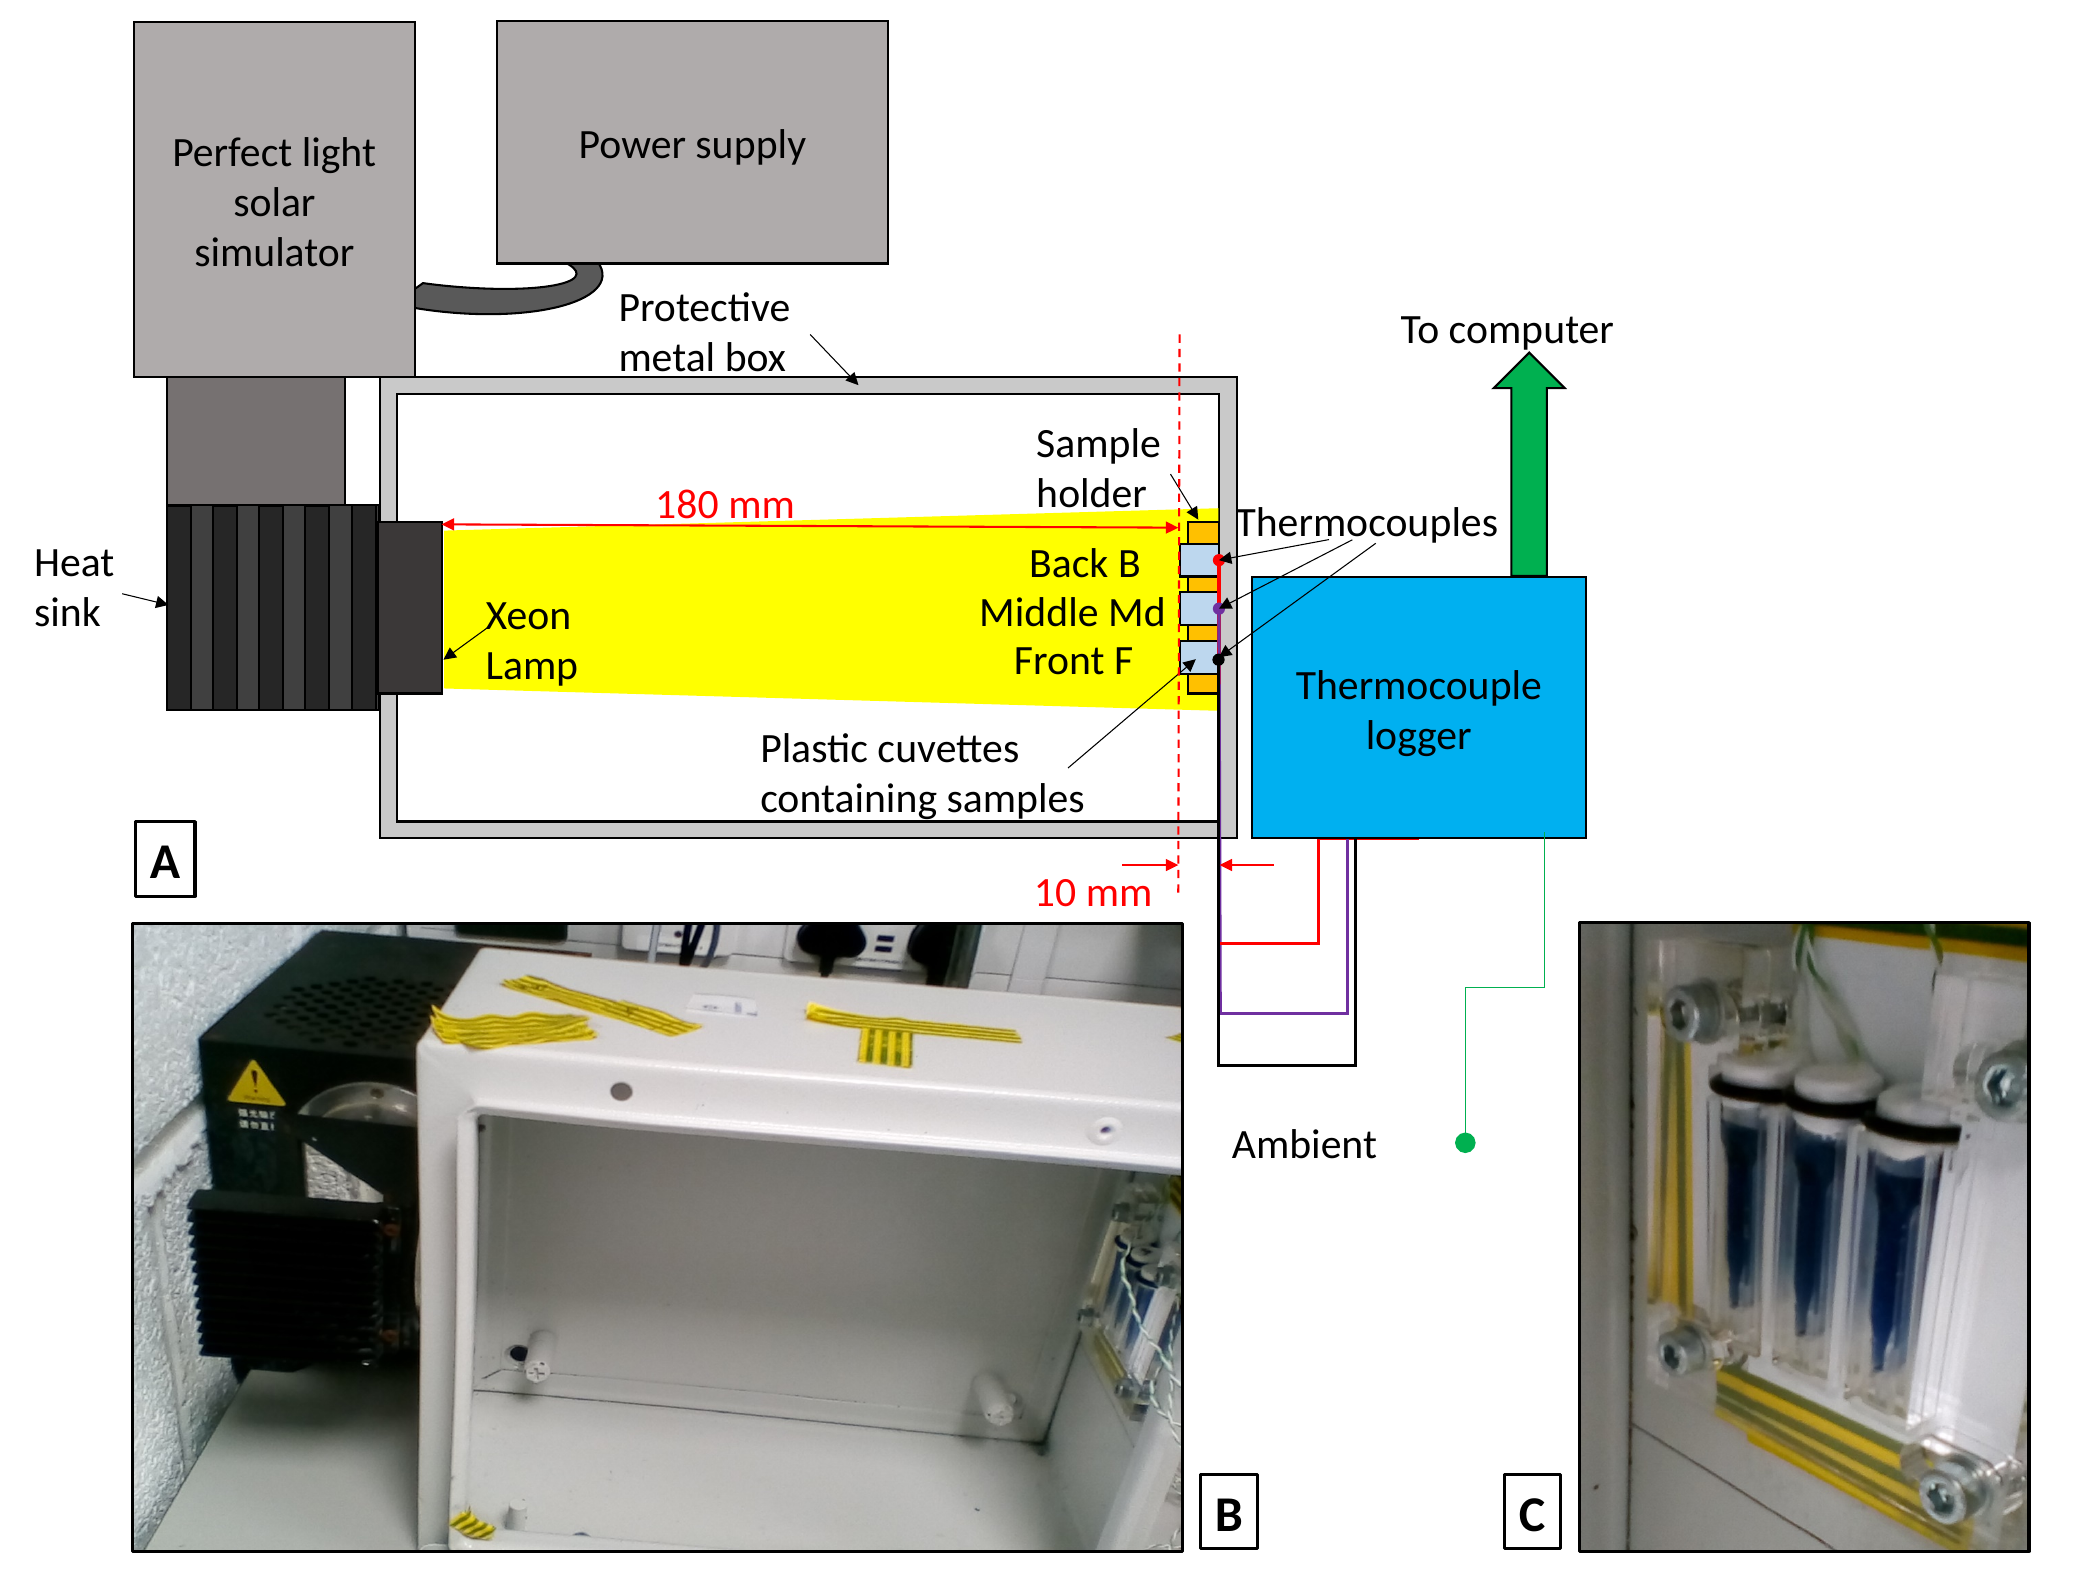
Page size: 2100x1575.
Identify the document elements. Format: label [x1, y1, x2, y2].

text_box [19, 20, 2028, 1550]
